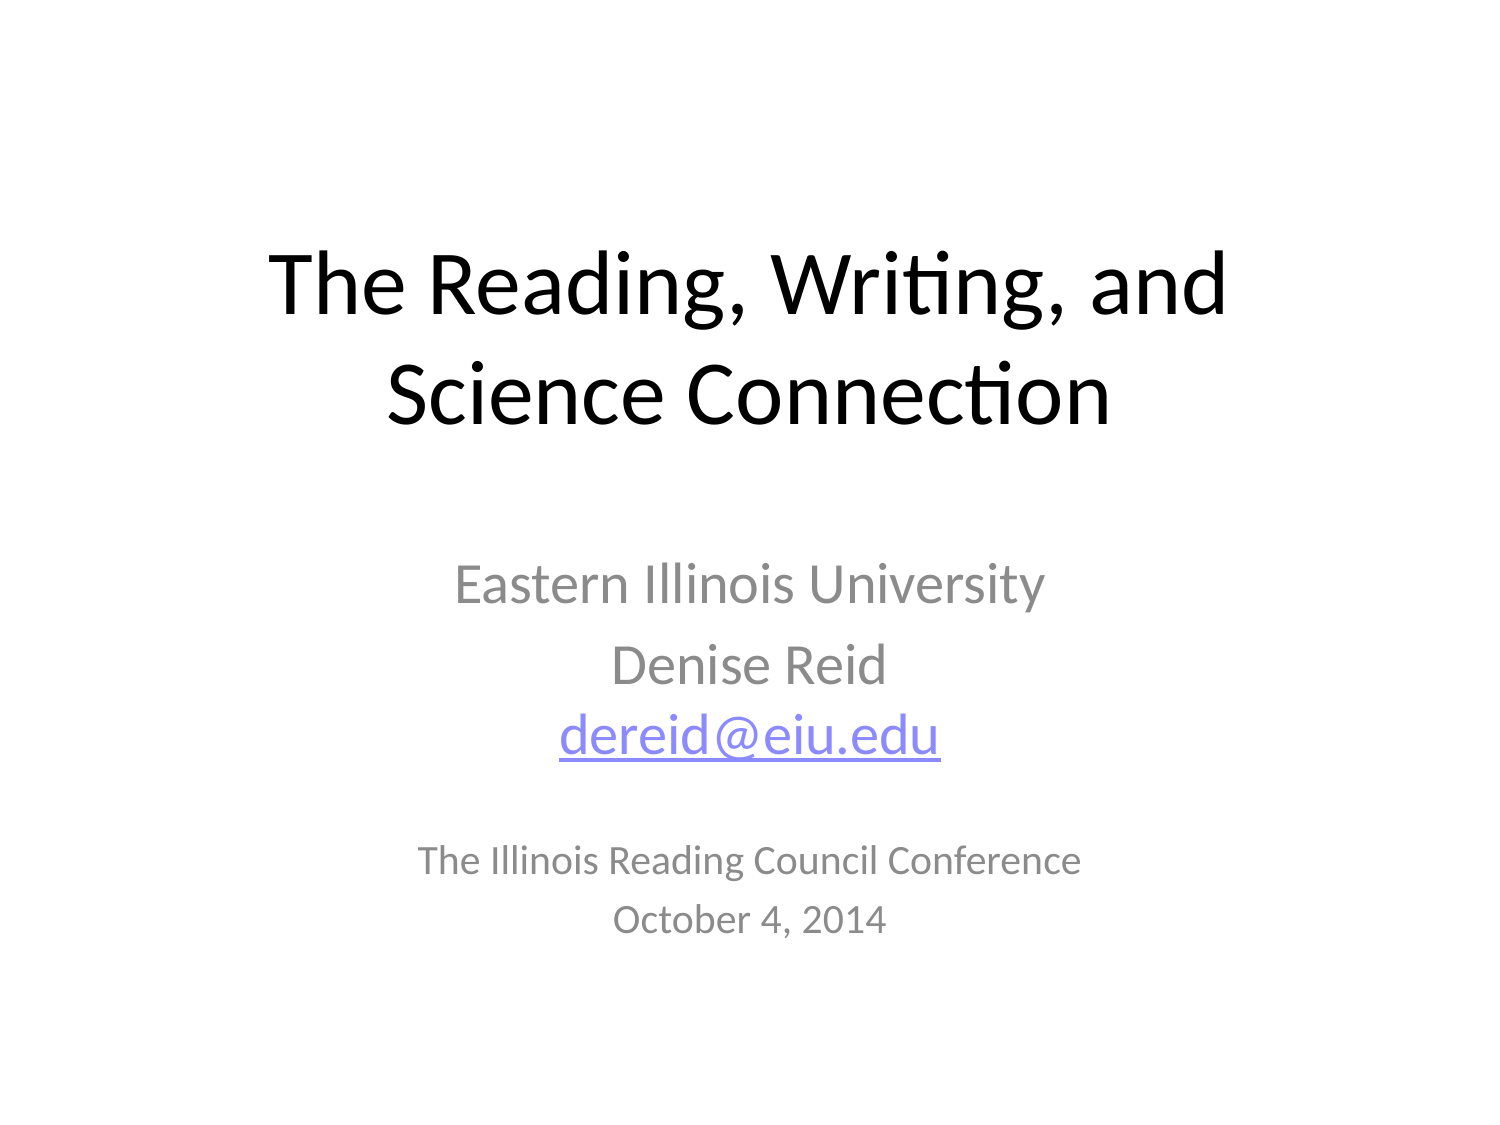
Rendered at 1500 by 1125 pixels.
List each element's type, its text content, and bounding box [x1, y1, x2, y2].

title The Reading, Writing, and Science Connection [112, 212, 1388, 454]
subtitle Eastern Illinois University Denise Reid dereid@eiu.edu The Illinois Reading Council Conference October 4, 2014 [225, 537, 1275, 988]
